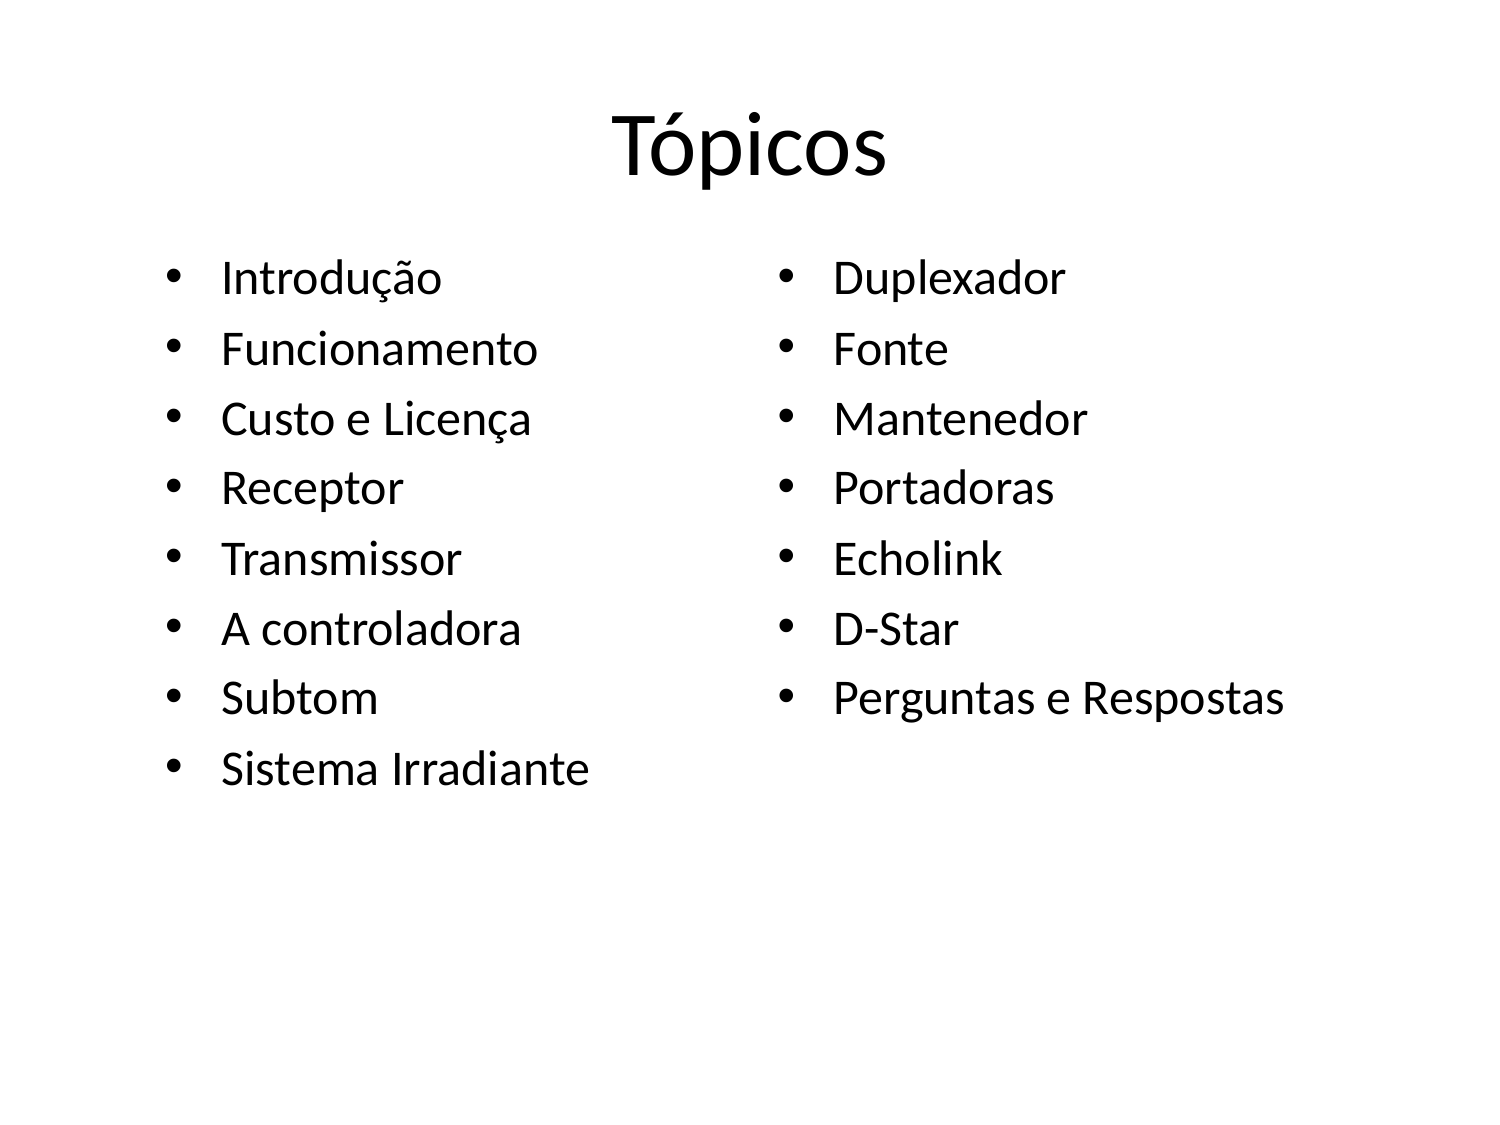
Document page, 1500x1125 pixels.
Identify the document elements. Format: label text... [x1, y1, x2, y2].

title Tópicos [75, 45, 1425, 233]
list Duplexador Fonte Mantenedor Portadoras Echolink D-Star Perguntas e Respostas [762, 237, 1426, 886]
list Introdução Funcionamento Custo e Licença Receptor Transmissor A controladora Subtom Sistema Irradiante [150, 237, 700, 875]
